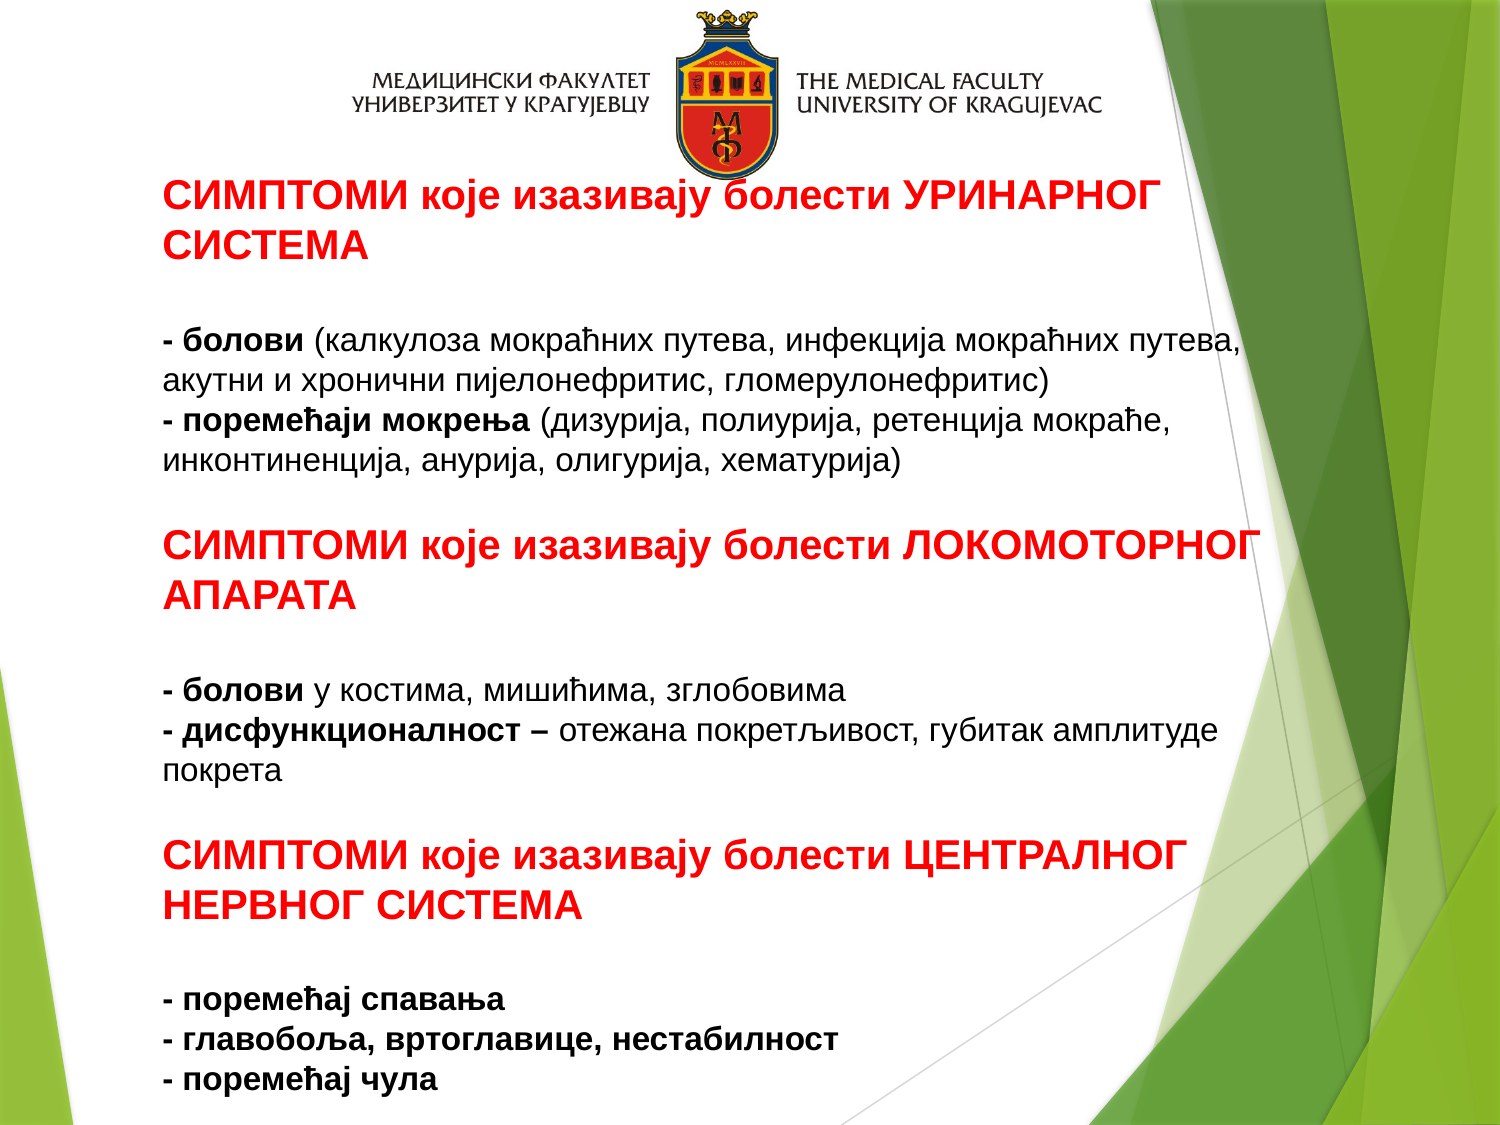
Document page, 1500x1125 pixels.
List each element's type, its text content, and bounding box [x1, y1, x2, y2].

picture [328, 0, 1125, 160]
text_box СИМПТОМИ које изазивају болести УРИНАРНОГ СИСТЕМА - болови (калкулоза мокраћних путева, инфекција мокраћних путева, акутни и хронични пијелонефритис, гломерулонефритис) - поремећаји мокрења (дизурија, полиурија, ретенција мокраће, инконтиненција, анурија, олигурија, хематурија) СИМПТОМИ које изазивају болести ЛОКОМОТОРНОГ АПАРАТА - болови у костима, мишићима, зглобовима - дисфункционалност – отежана покретљивост, губитак амплитуде покрета СИМПТОМИ које изазивају болести ЦЕНТРАЛНОГ НЕРВНОГ СИСТЕМА - поремећај спавања - главобоља, вртоглавице, нестабилност - поремећај чула [147, 160, 1294, 1105]
